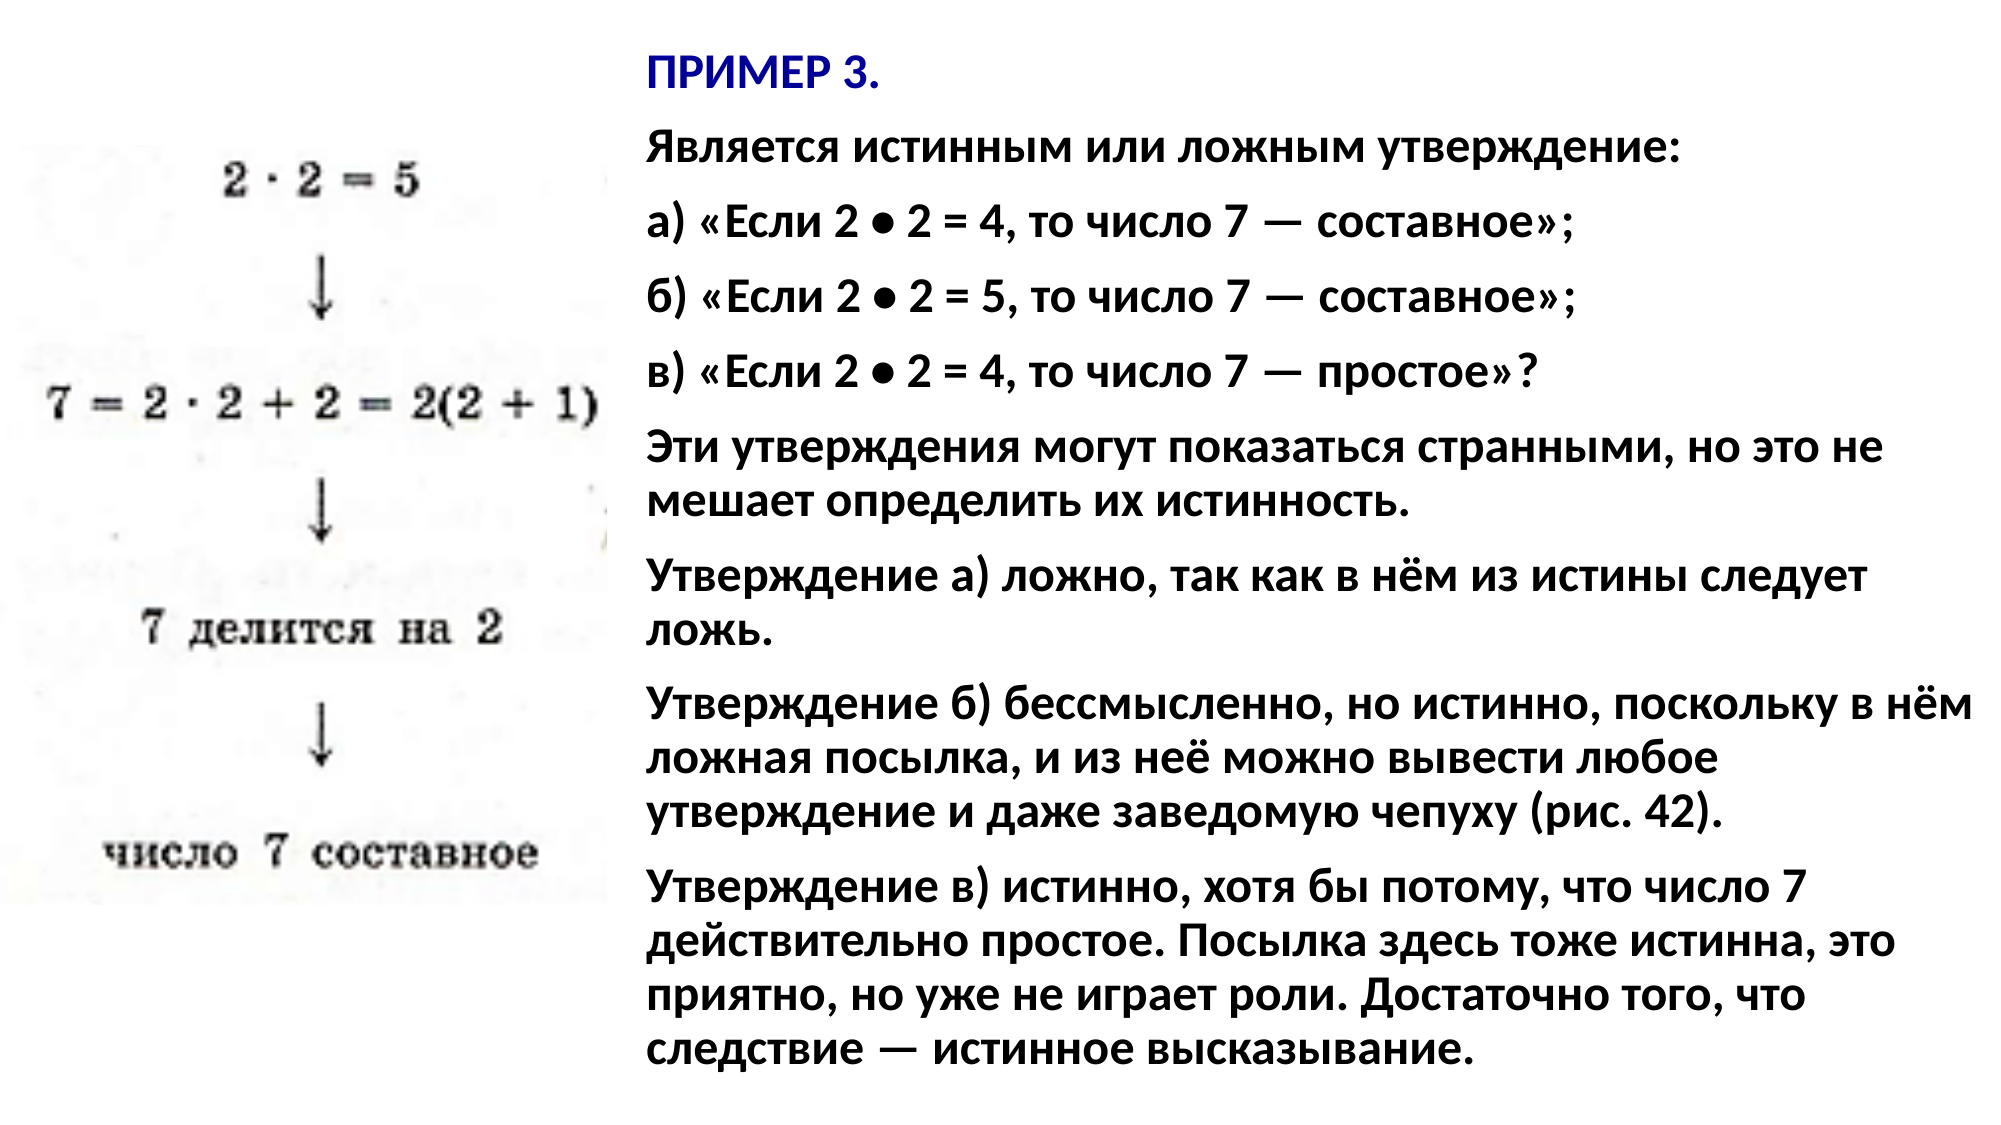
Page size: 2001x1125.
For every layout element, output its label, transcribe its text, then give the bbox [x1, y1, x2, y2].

picture [0, 145, 608, 905]
list ПРИМЕР 3. Является истинным или ложным утверждение: а) «Если 2 • 2 = 4, то число 7 — составное»; б) «Если 2 • 2 = 5, то число 7 — составное»; в) «Если 2 • 2 = 4, то число 7 — простое»? Эти утверждения могут показаться странными, но это не мешает определить их истинность. Утверждение а) ложно, так как в нём из истины следует ложь. Утверждение б) бессмысленно, но истинно, поскольку в нём ложная посылка, и из неё можно вывести любое утверждение и даже заведомую чепуху (рис. 42). Утверждение в) истинно, хотя бы потому, что число 7 действительно простое. Посылка здесь тоже истинна, это приятно, но уже не играет роли. Достаточно того, что следствие — истинное высказывание. [630, 37, 2000, 1088]
